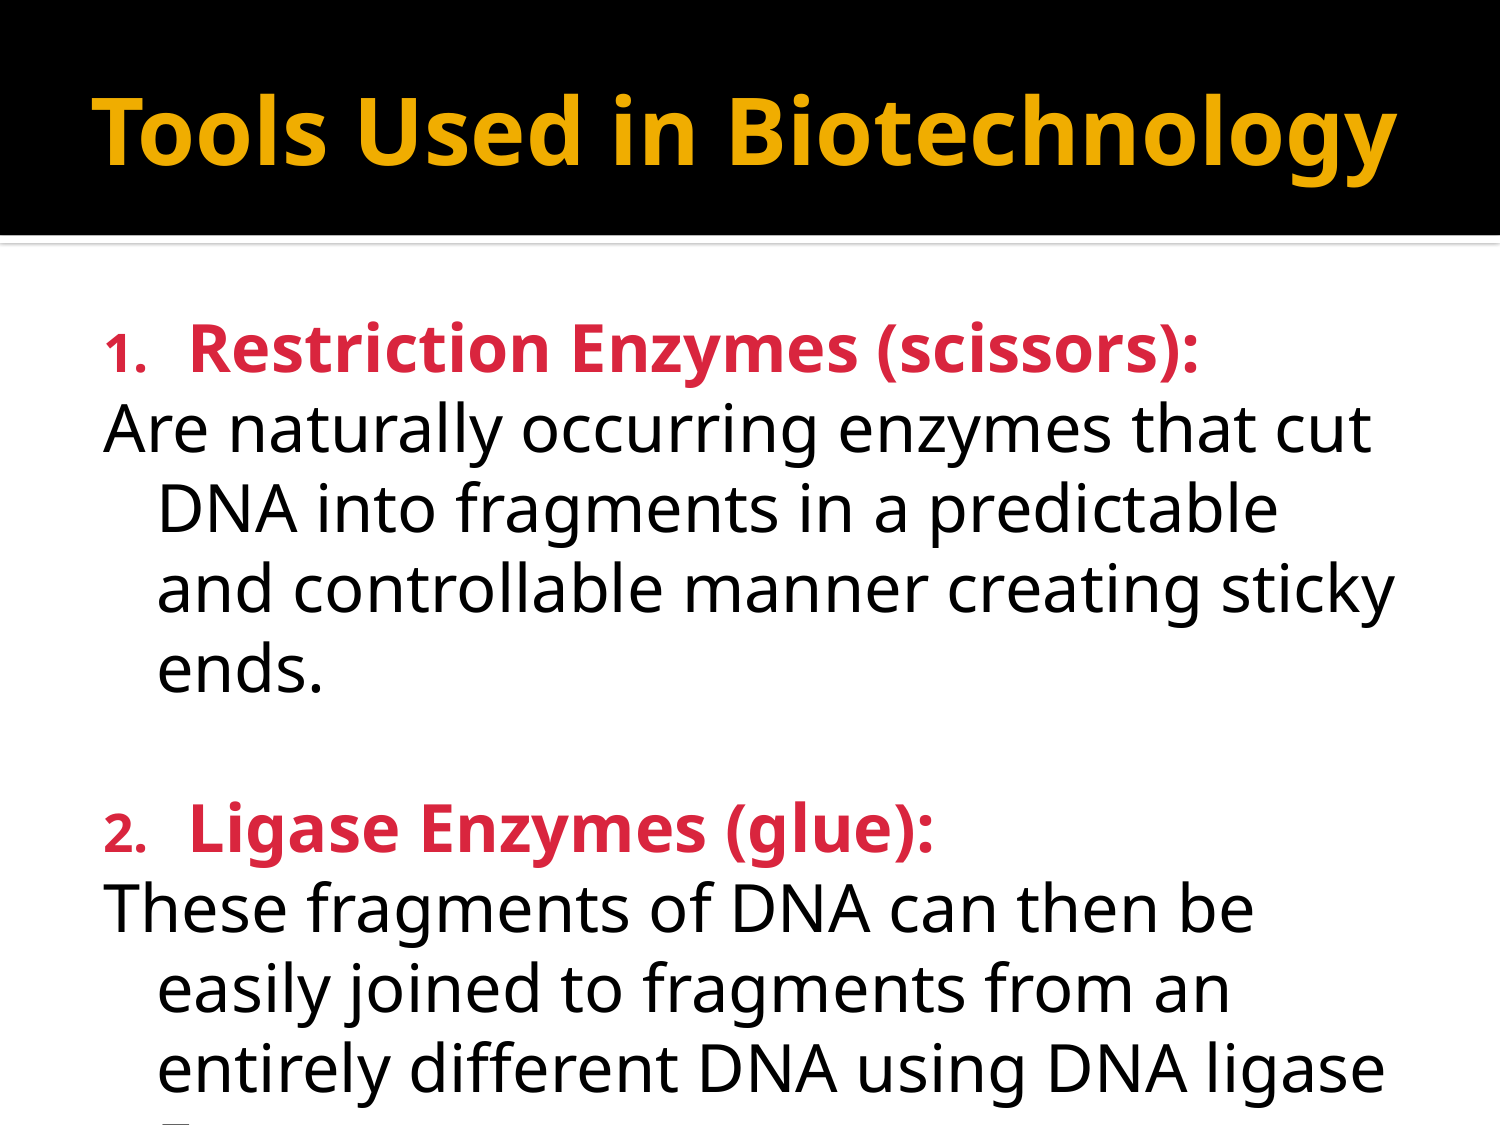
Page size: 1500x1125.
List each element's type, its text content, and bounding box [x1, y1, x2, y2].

title Tools Used in Biotechnology [75, 25, 1425, 231]
list Restriction Enzymes (scissors): Are naturally occurring enzymes that cut DNA into fragments in a predictable and controllable manner creating sticky ends. Ligase Enzymes (glue): These fragments of DNA can then be easily joined to fragments from an entirely different DNA using DNA ligase Enzymes. [75, 291, 1425, 1050]
